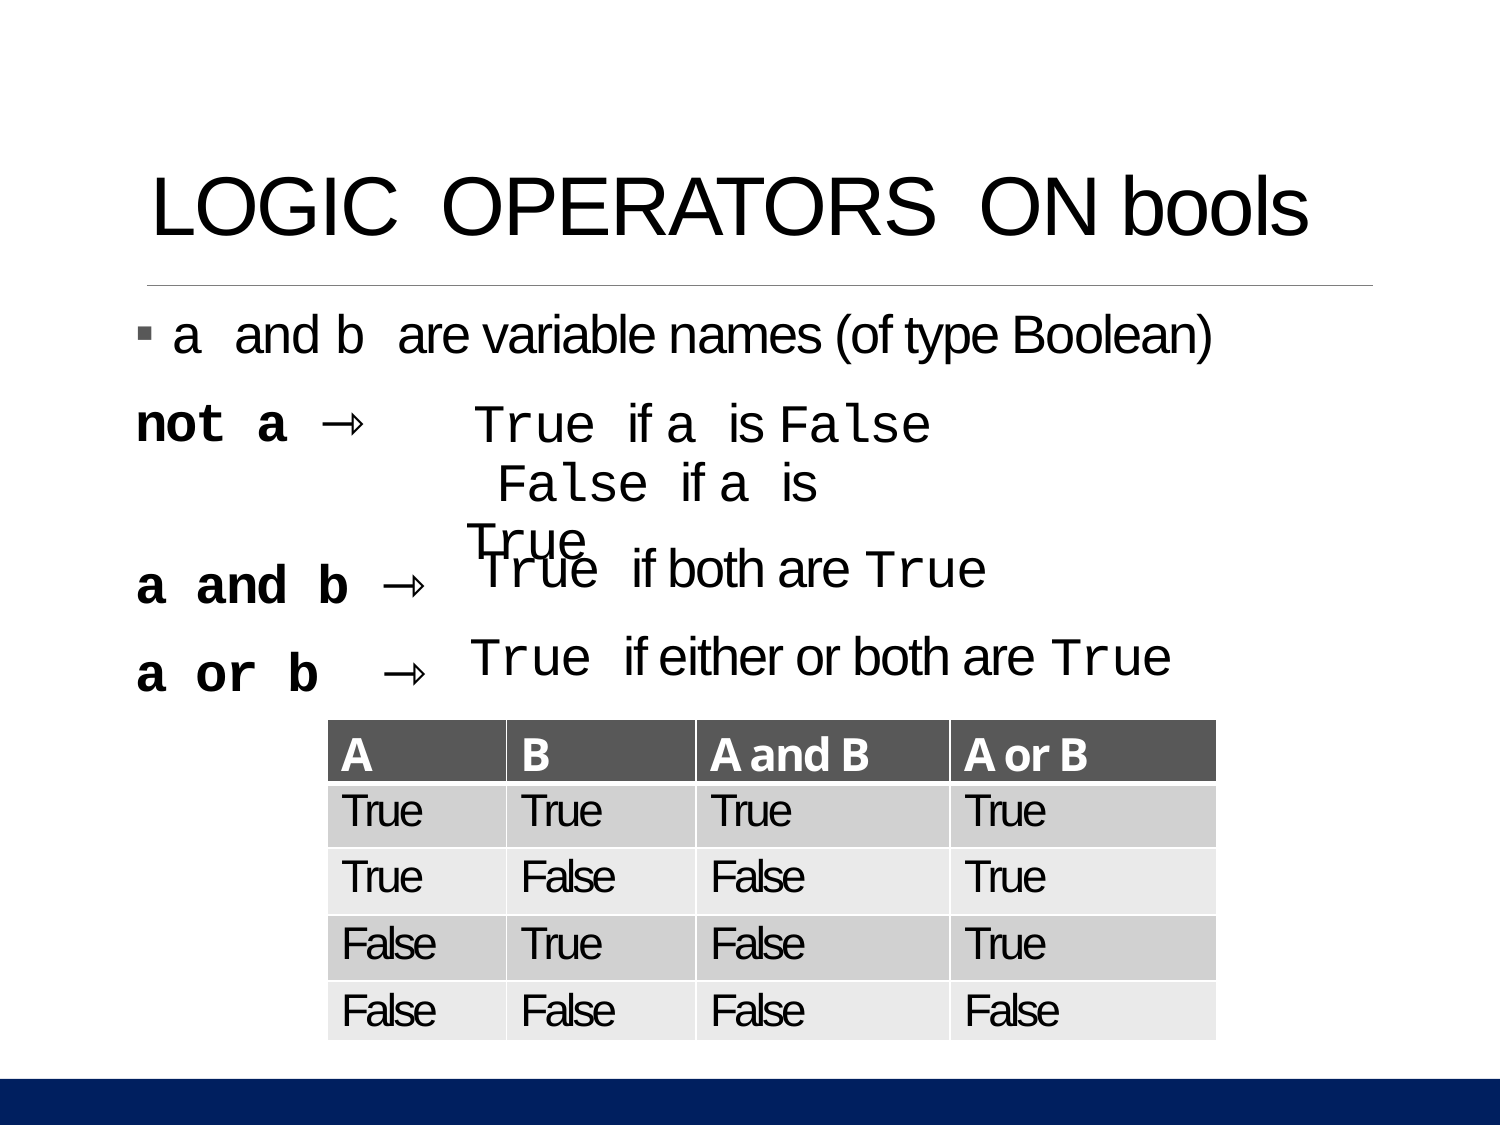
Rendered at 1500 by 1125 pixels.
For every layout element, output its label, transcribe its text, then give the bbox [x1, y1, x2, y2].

table_cell True [951, 786, 1216, 847]
text_box a and b are variable names (of type Boolean) [132, 297, 1413, 365]
text_box not a ⇾ a and b ⇾ a or b ⇾ [132, 385, 468, 703]
table_cell True [951, 916, 1216, 980]
table_cell False [328, 916, 506, 980]
table_cell True [328, 849, 506, 914]
table_cell False [697, 849, 949, 914]
text_box True if a is False False if a is True [468, 385, 937, 509]
table_header A and B [697, 720, 949, 781]
table_header A [328, 720, 506, 781]
table_cell True [507, 786, 695, 847]
table_cell True [507, 916, 695, 980]
table_cell False [328, 982, 506, 1040]
table_header B [507, 720, 695, 781]
table_cell False [507, 982, 695, 1040]
table_cell True [697, 786, 949, 847]
table_header A or B [951, 720, 1216, 781]
title LOGIC OPERATORS ON bools [147, 149, 1374, 297]
table_cell False [697, 982, 949, 1040]
table_cell False [951, 982, 1216, 1040]
text_box True if both are True True if either or both are True [467, 509, 1189, 687]
table_cell False [697, 916, 949, 980]
table_cell True [951, 849, 1216, 914]
table_cell False [507, 849, 695, 914]
table_cell True [328, 786, 506, 847]
